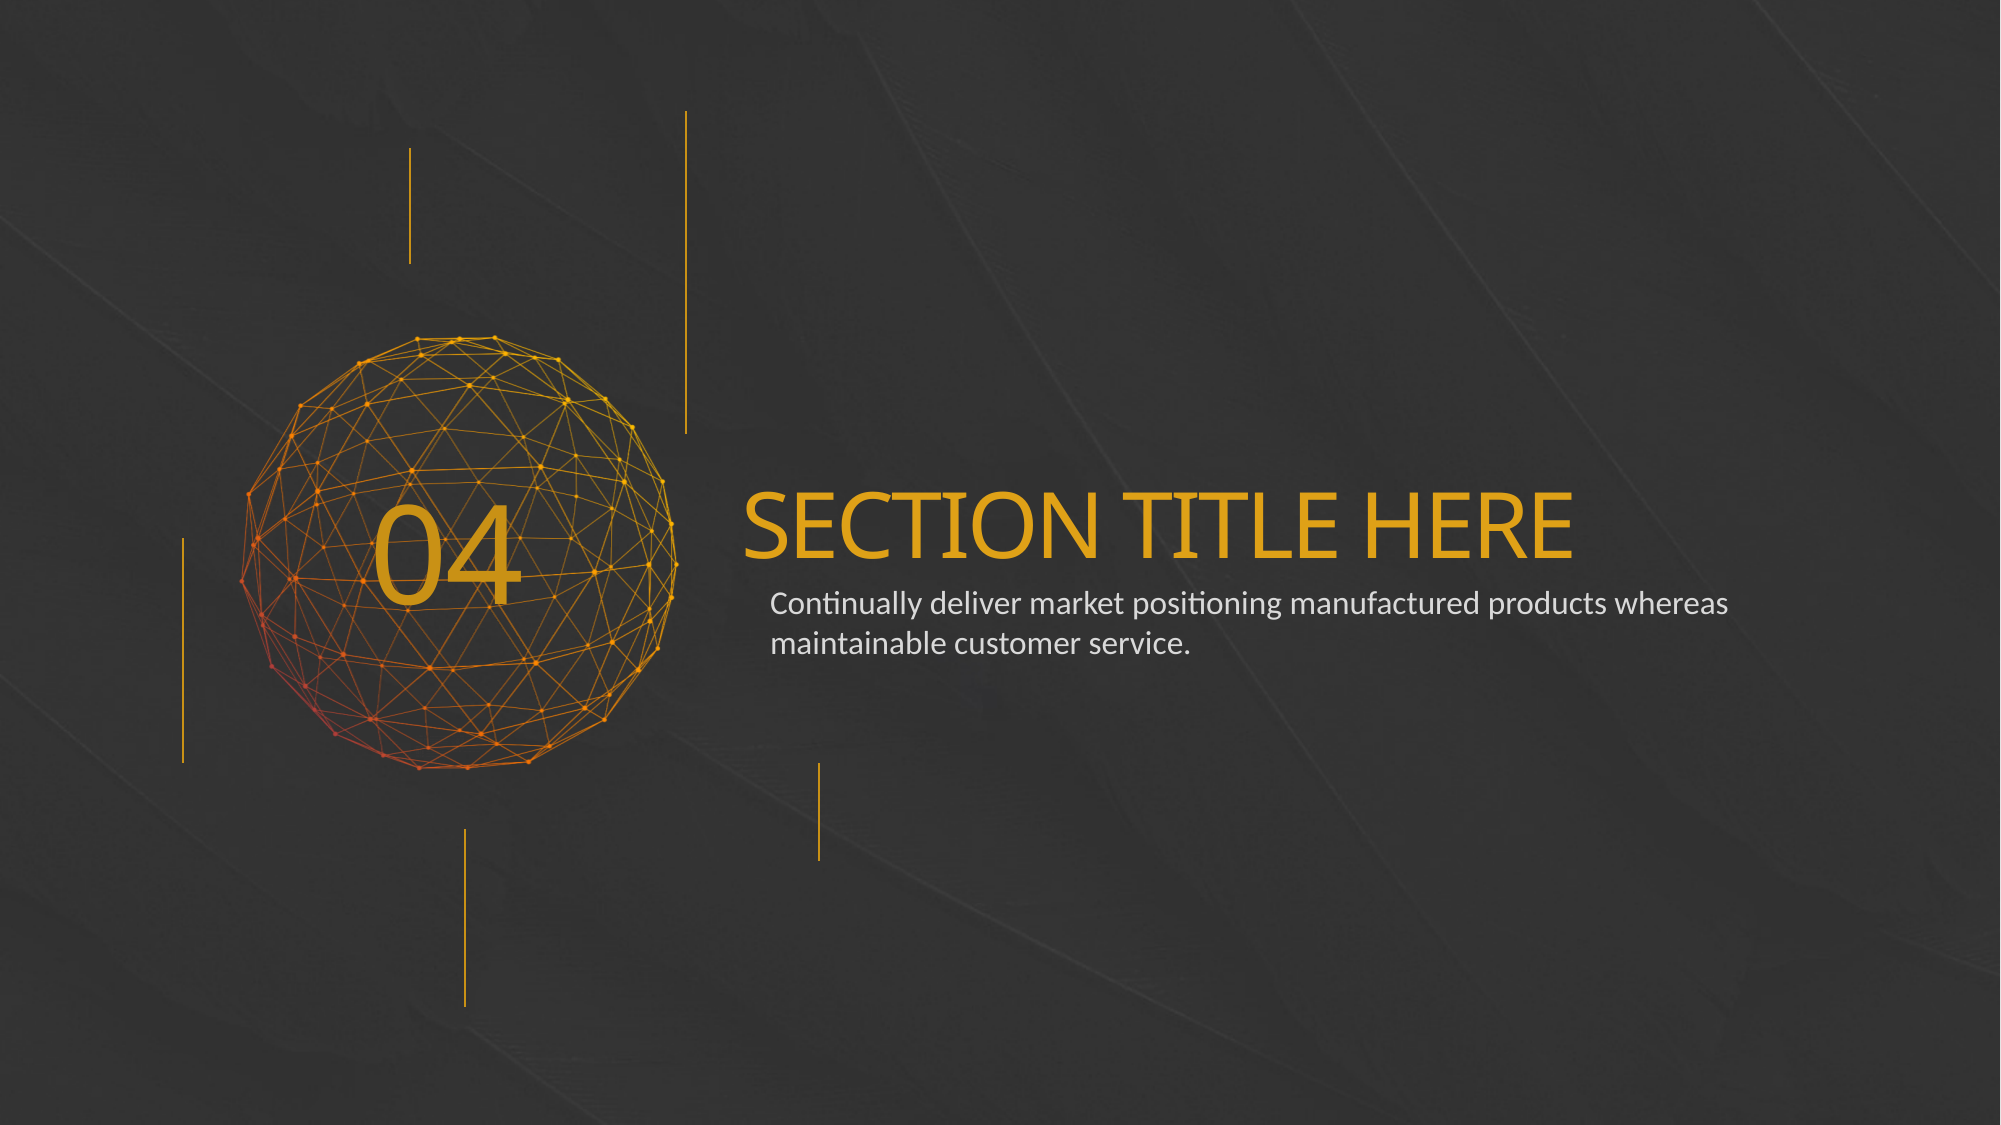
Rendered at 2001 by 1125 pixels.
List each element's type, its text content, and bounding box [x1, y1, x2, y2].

text_box SECTION TITLE HERE [687, 459, 1673, 585]
picture [0, 0, 2001, 1125]
text_box Continually deliver market positioning manufactured products whereas maintainable customer service. [755, 573, 1756, 669]
